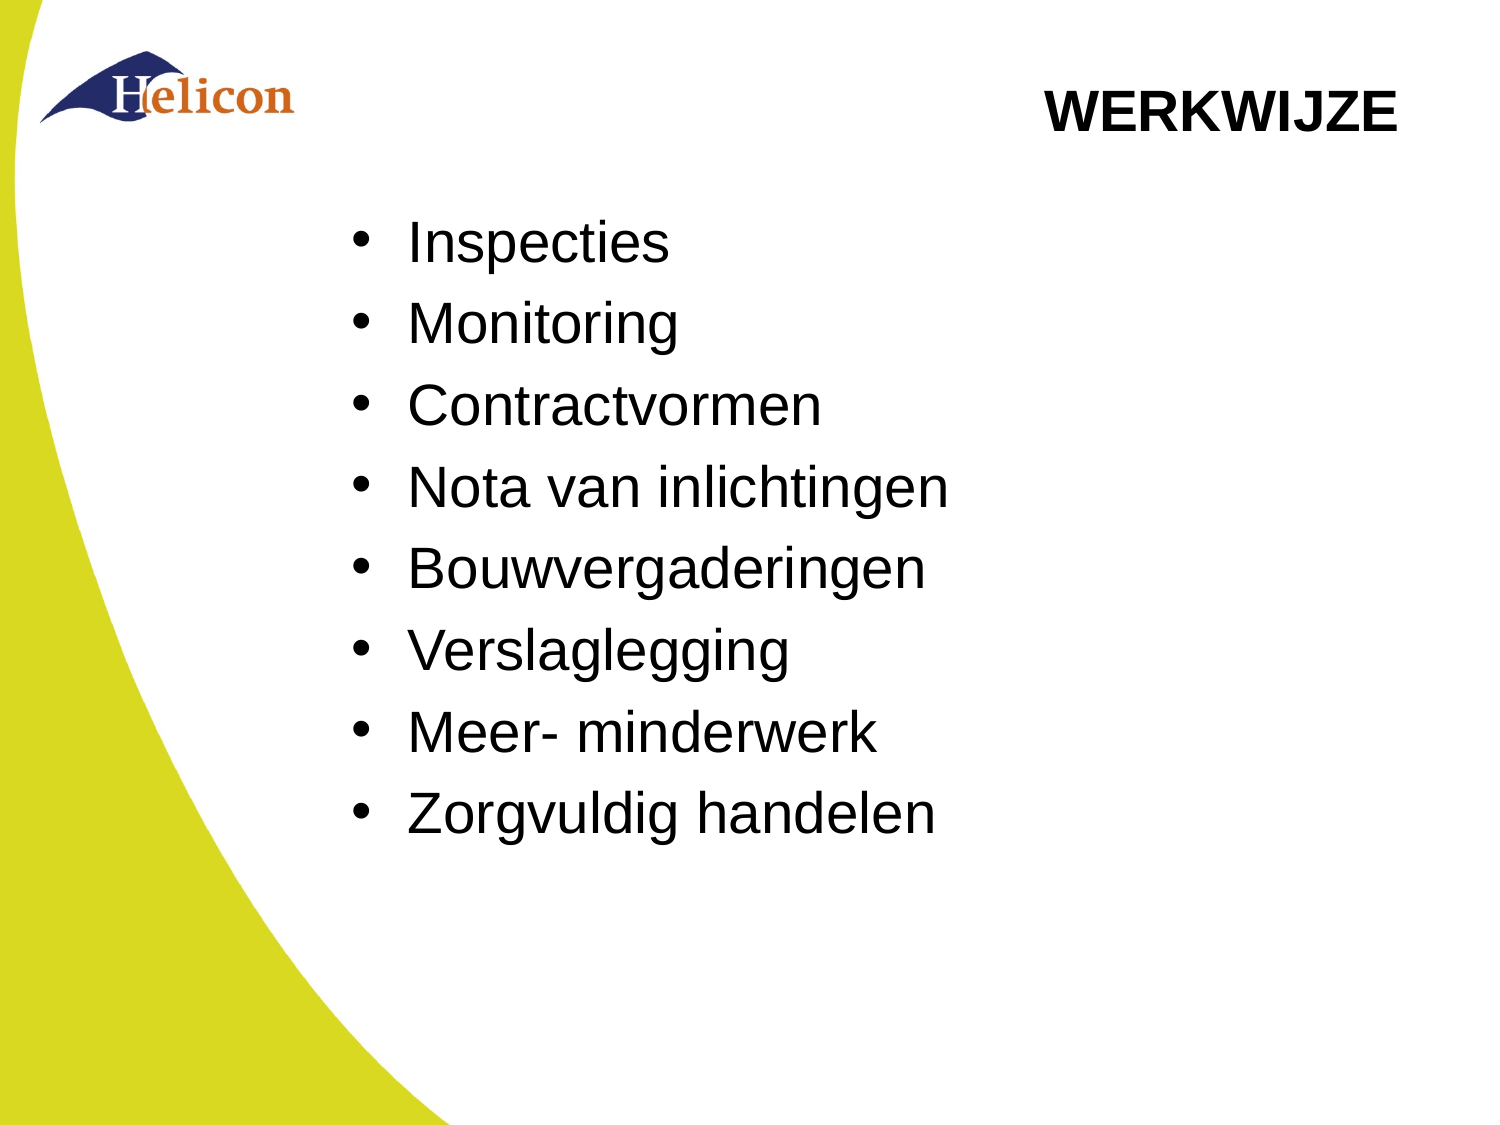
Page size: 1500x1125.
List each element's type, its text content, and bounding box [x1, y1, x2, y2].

list Inspecties Monitoring Contractvormen Nota van inlichtingen Bouwvergaderingen Verslaglegging Meer- minderwerk Zorgvuldig handelen [336, 196, 1425, 1005]
picture [0, 0, 1500, 1125]
title WERKWIJZE [324, 54, 1415, 161]
